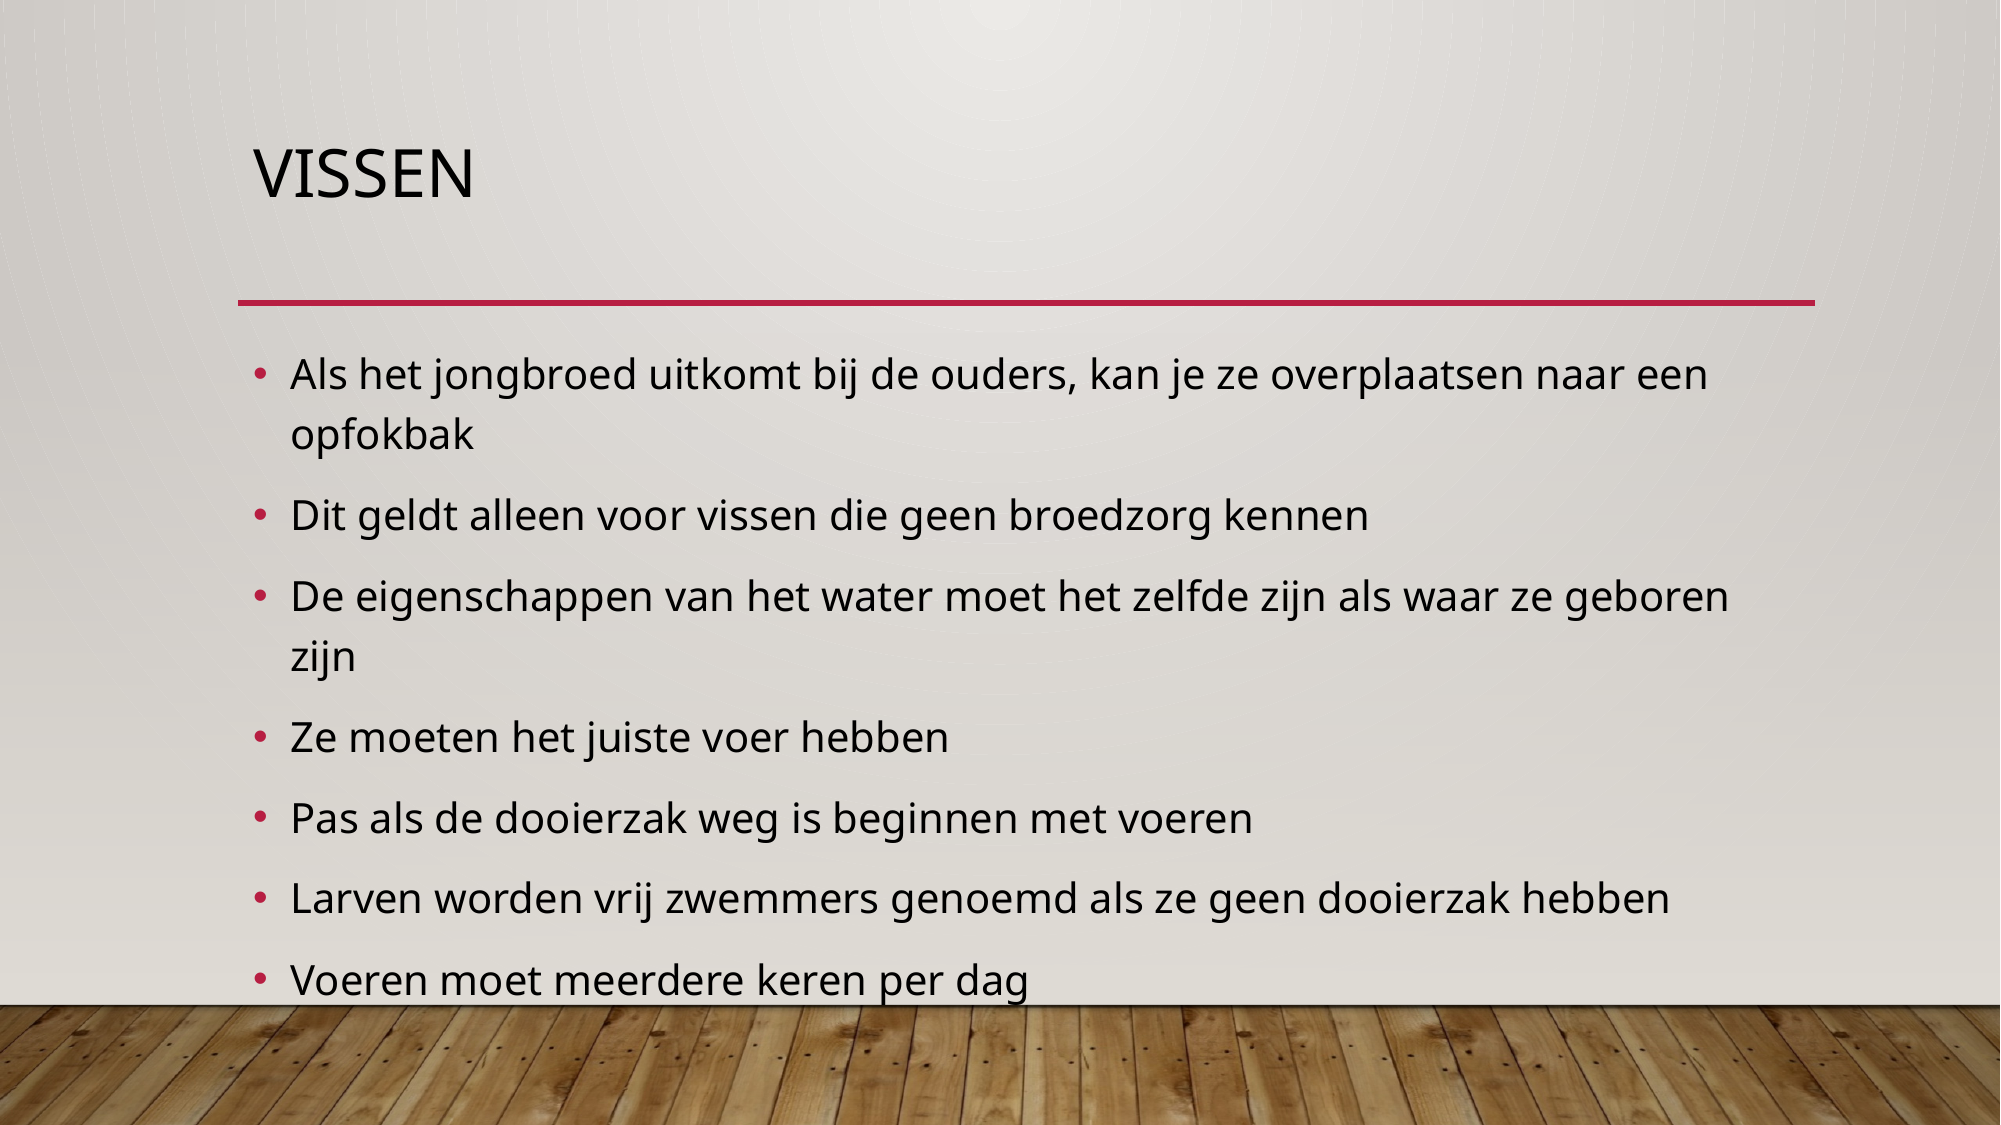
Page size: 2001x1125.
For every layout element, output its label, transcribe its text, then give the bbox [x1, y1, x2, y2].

picture [0, 1005, 2000, 1125]
list Als het jongbroed uitkomt bij de ouders, kan je ze overplaatsen naar een opfokbak Dit geldt alleen voor vissen die geen broedzorg kennen De eigenschappen van het water moet het zelfde zijn als waar ze geboren zijn Ze moeten het juiste voer hebben Pas als de dooierzak weg is beginnen met voeren Larven worden vrij zwemmers genoemd als ze geen dooierzak hebben Voeren moet meerdere keren per dag [238, 330, 1814, 897]
title Vissen [238, 131, 1814, 305]
